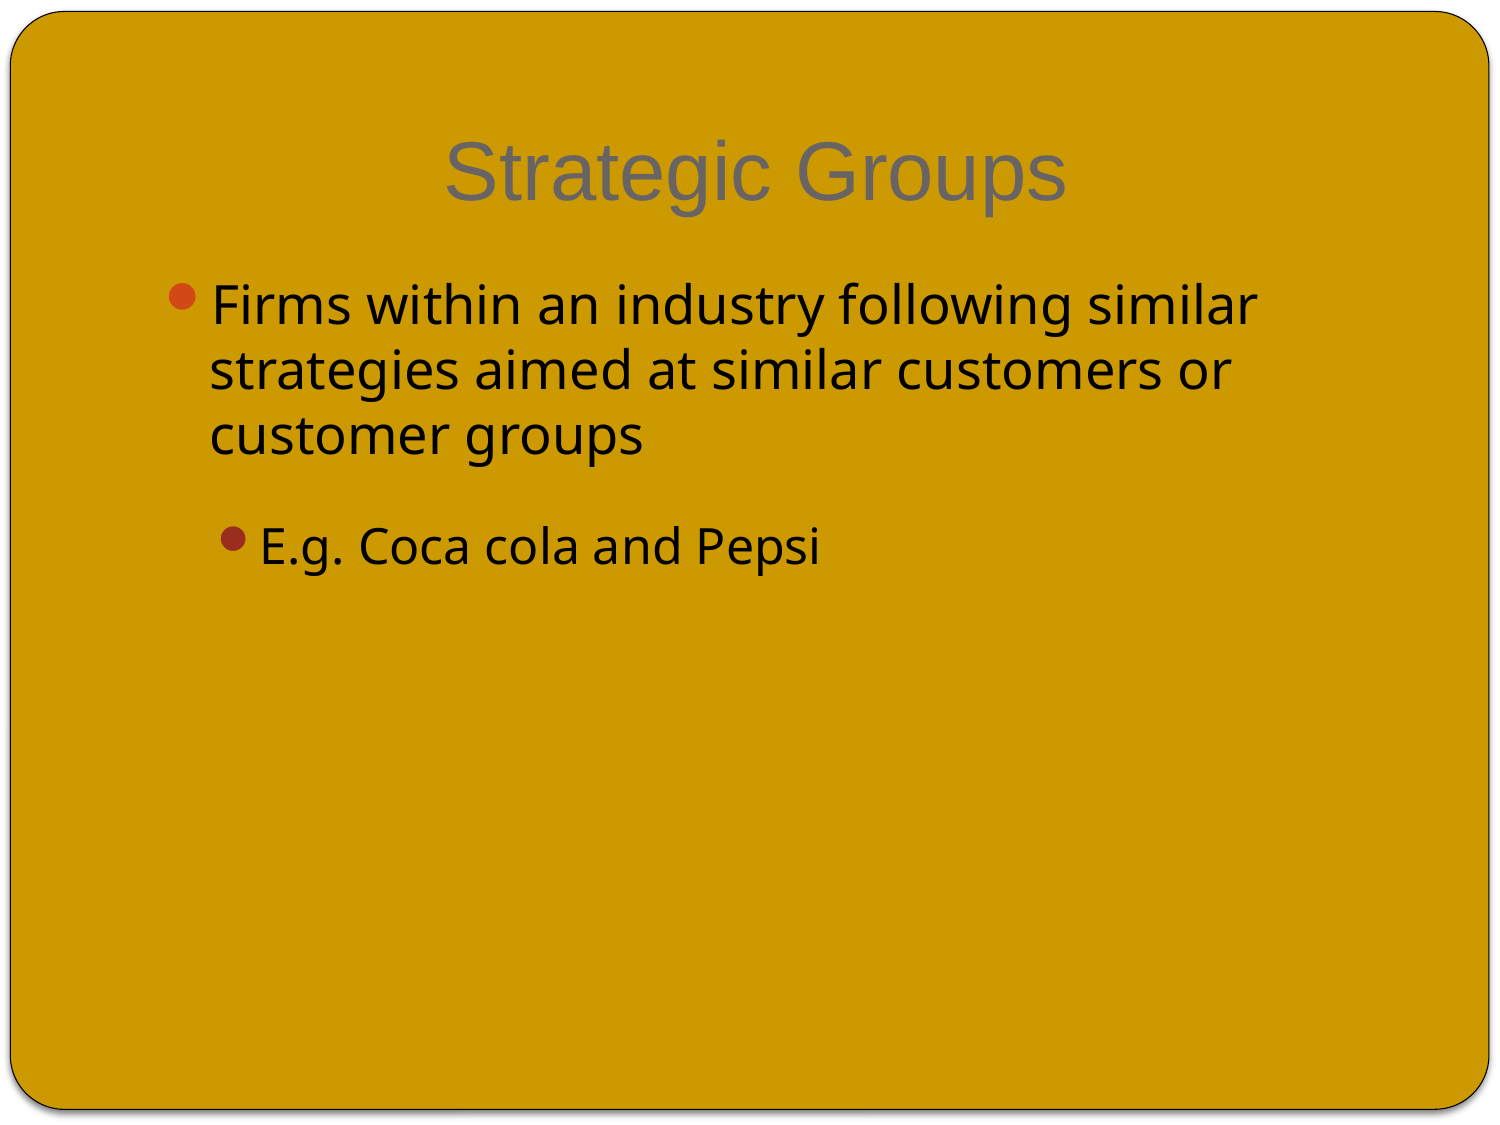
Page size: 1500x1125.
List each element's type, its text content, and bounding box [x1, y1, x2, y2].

list Firms within an industry following similar strategies aimed at similar customers or customer groups E.g. Coca cola and Pepsi [149, 262, 1426, 988]
title Strategic Groups [87, 44, 1426, 233]
